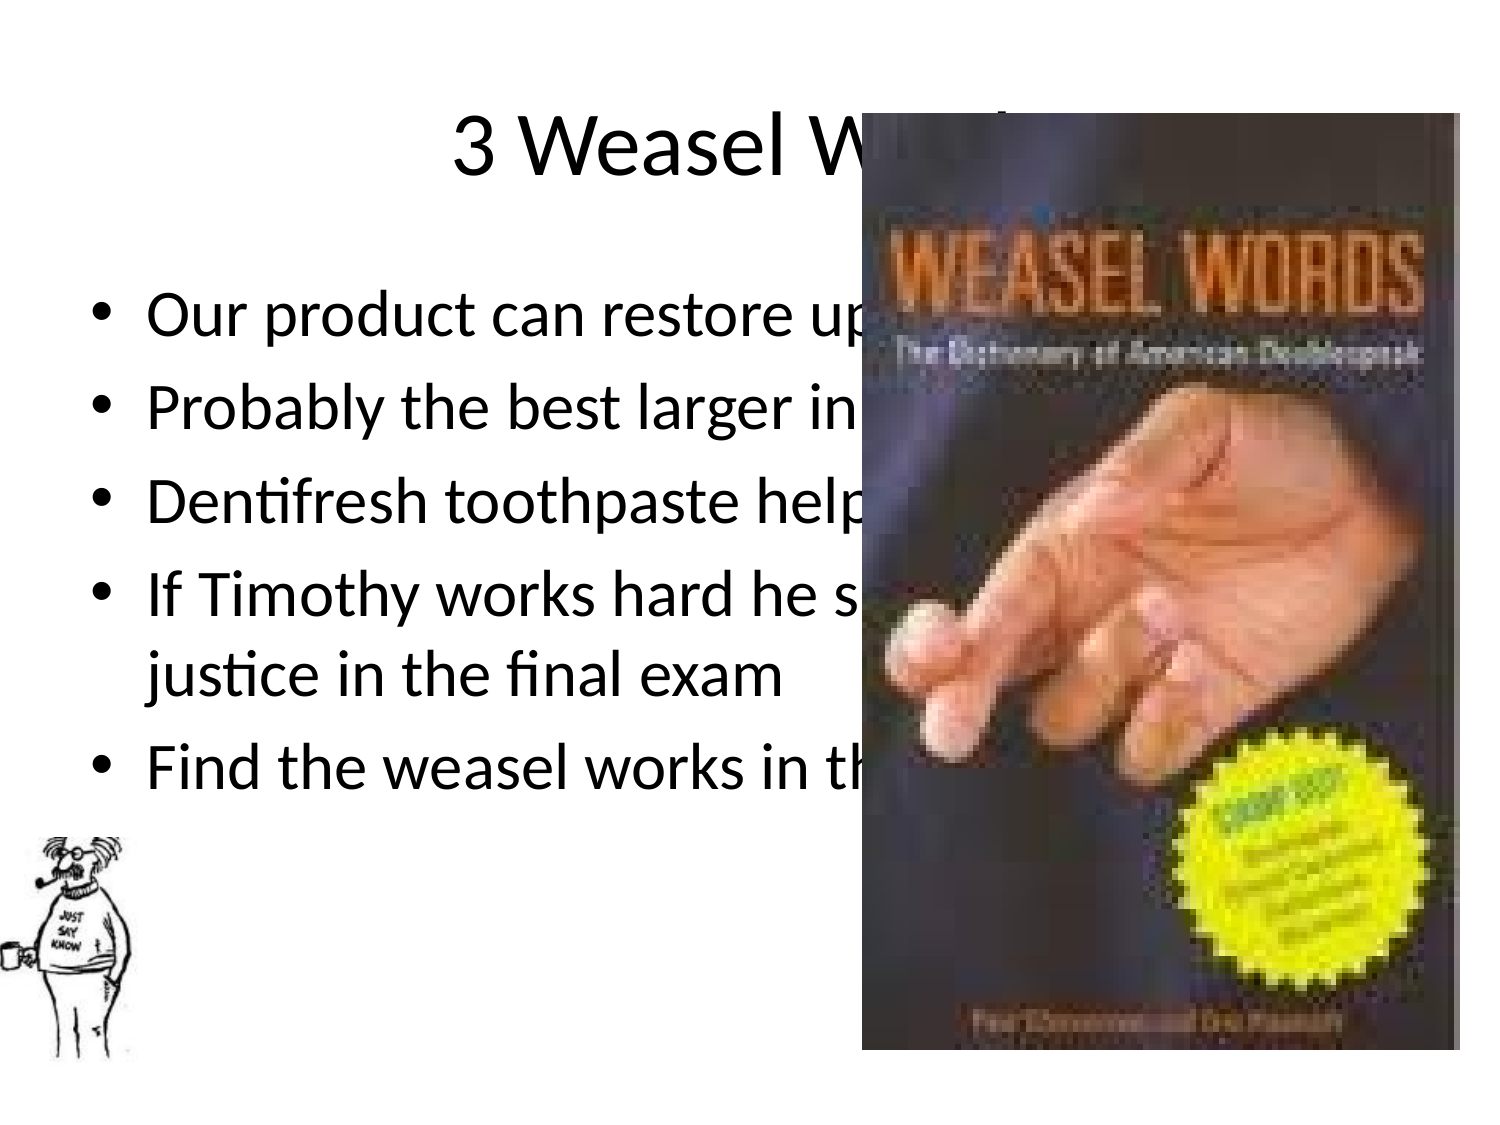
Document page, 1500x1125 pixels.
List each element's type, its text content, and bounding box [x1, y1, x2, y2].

list Our product can restore up to 25% of lost hair Probably the best larger in the world Dentifresh toothpaste helps fight tooth decay If Timothy works hard he should do himself justice in the final exam Find the weasel works in the above [75, 262, 857, 1005]
picture [0, 837, 171, 1125]
title 3 Weasel Words [75, 45, 1425, 233]
picture [862, 113, 1460, 1051]
